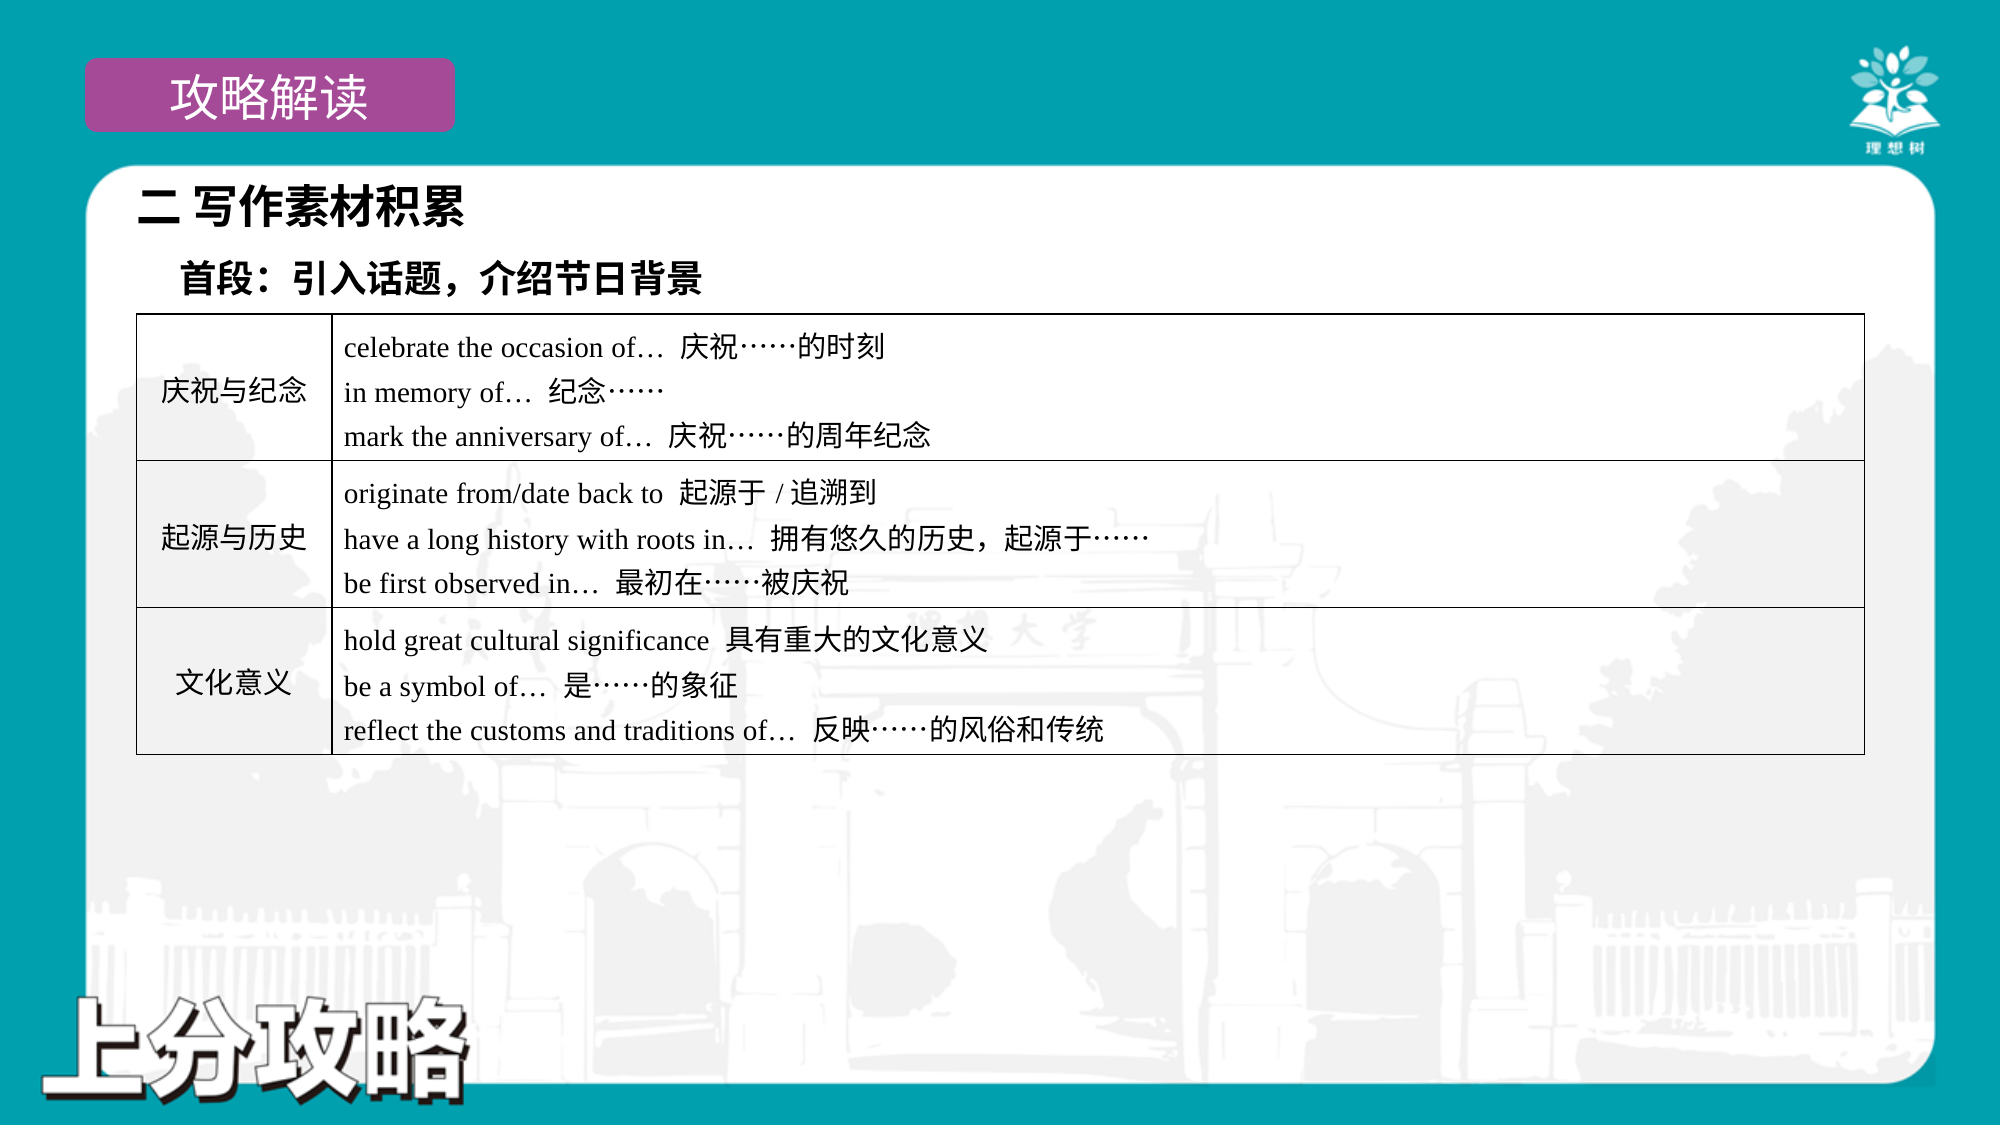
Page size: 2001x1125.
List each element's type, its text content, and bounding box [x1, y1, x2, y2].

picture [0, 0, 2000, 1125]
table_cell originate from/date back to 起源于/追溯到 have a long history with roots in… 拥有悠久的历史，起源于…… be first observed in… 最初在……被庆祝 [333, 461, 1864, 607]
text_box 二 写作素材积累 [136, 176, 1865, 232]
table_cell 文化意义 [137, 608, 331, 754]
table_header celebrate the occasion of… 庆祝……的时刻 in memory of… 纪念…… mark the anniversary of… 庆祝……的周年纪念 [333, 315, 1864, 460]
table_cell hold great cultural significance 具有重大的文化意义 be a symbol of… 是……的象征 reflect the customs and traditions of… 反映……的风俗和传统 [333, 608, 1864, 754]
table_cell 起源与历史 [137, 461, 331, 607]
table_header 庆祝与纪念 [137, 315, 331, 460]
text_box 首段：引入话题，介绍节日背景#1 [136, 233, 1865, 292]
